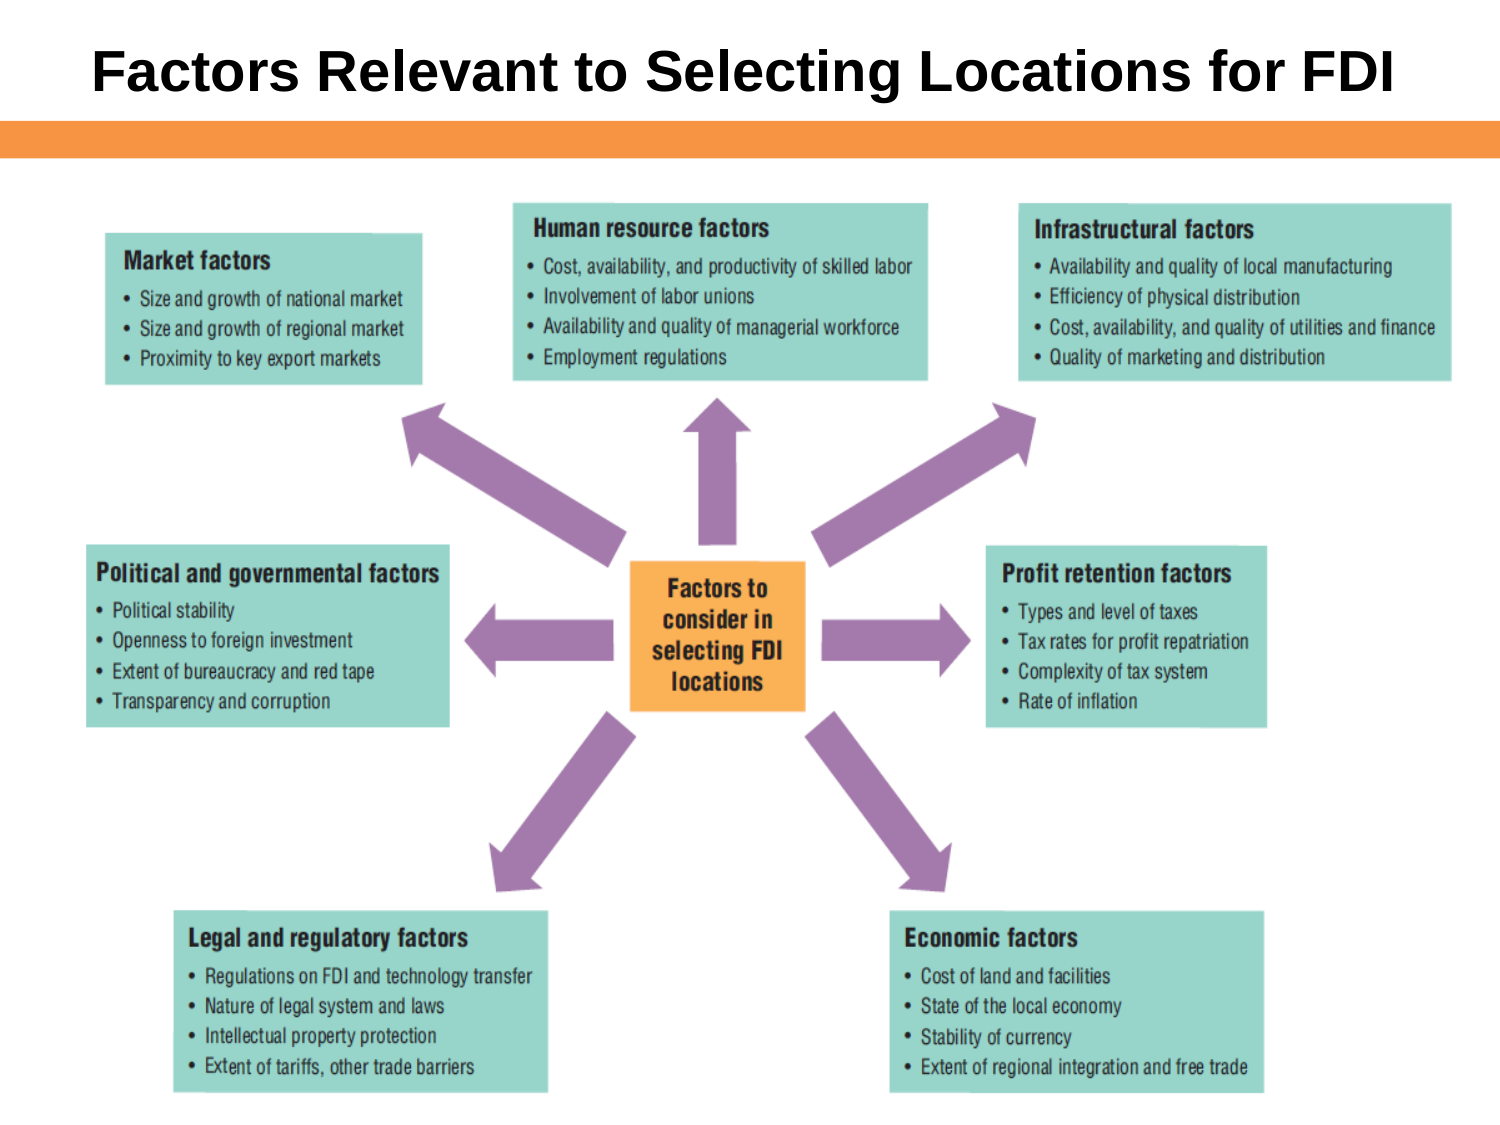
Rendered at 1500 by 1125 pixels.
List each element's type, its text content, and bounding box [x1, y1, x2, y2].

title Factors Relevant to Selecting Locations for FDI [37, 0, 1451, 119]
text_box [0, 119, 1500, 160]
picture [74, 187, 1462, 1101]
